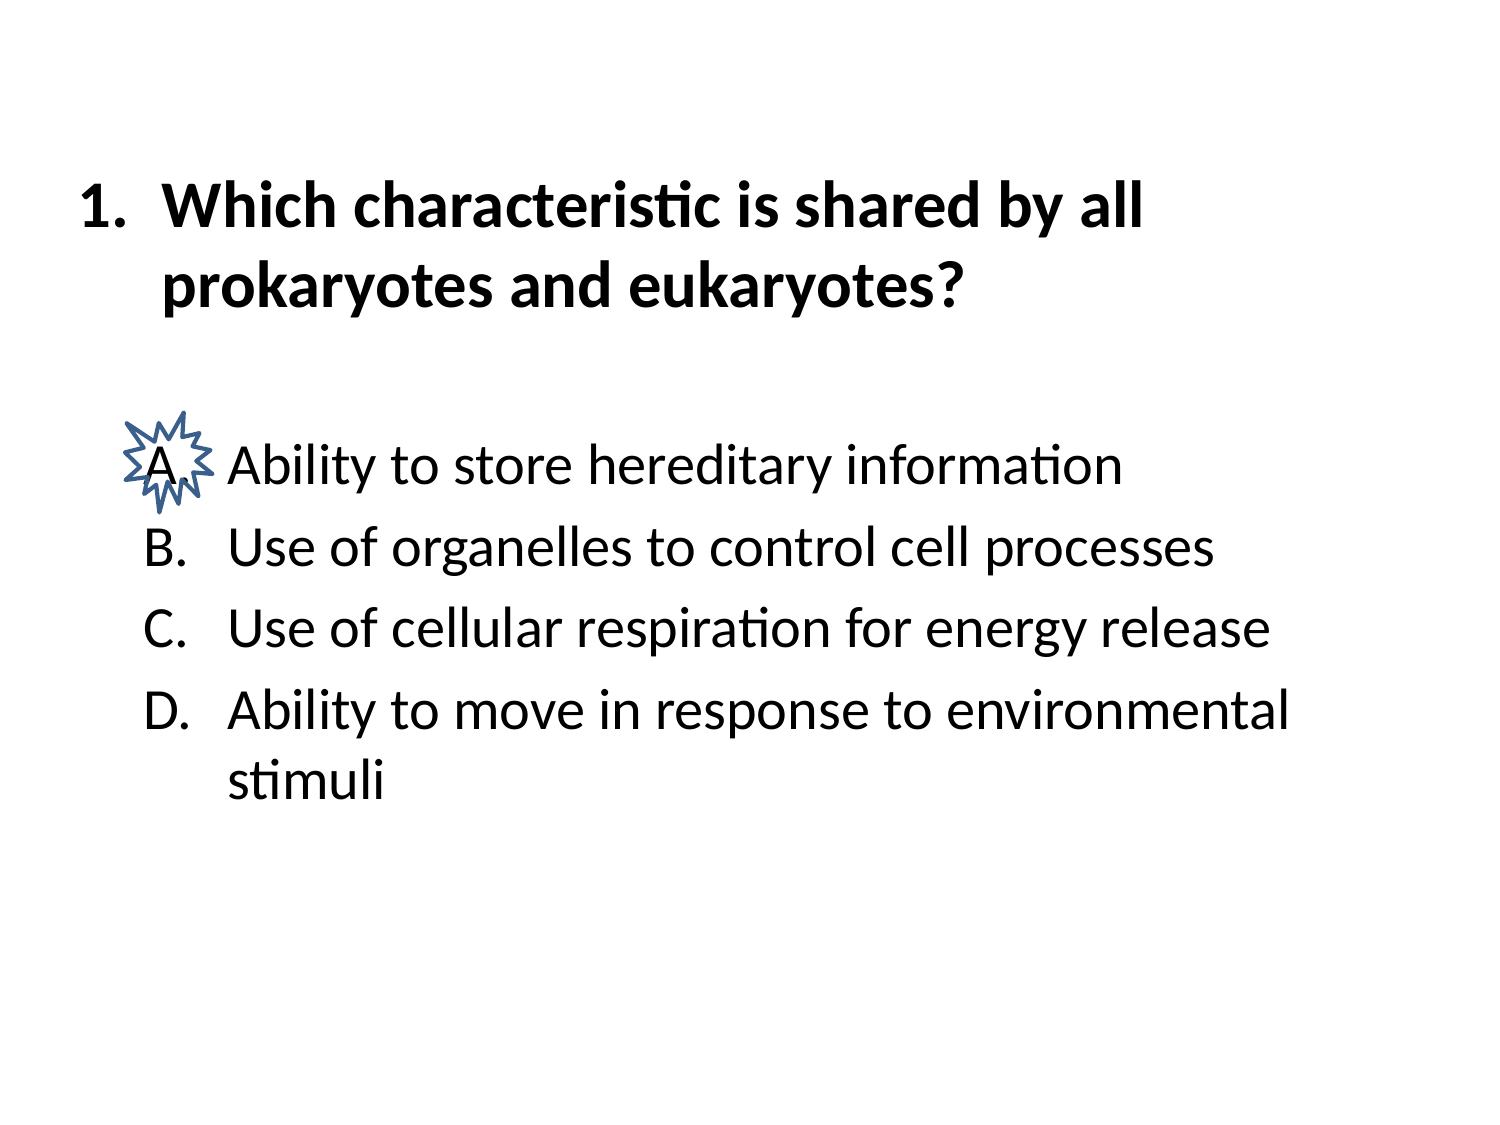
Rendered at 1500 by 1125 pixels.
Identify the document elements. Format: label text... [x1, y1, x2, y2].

text_box [122, 410, 215, 515]
list Which characteristic is shared by all prokaryotes and eukaryotes? Ability to store hereditary information Use of organelles to control cell processes Use of cellular respiration for energy release Ability to move in response to environmental stimuli [62, 153, 1413, 897]
